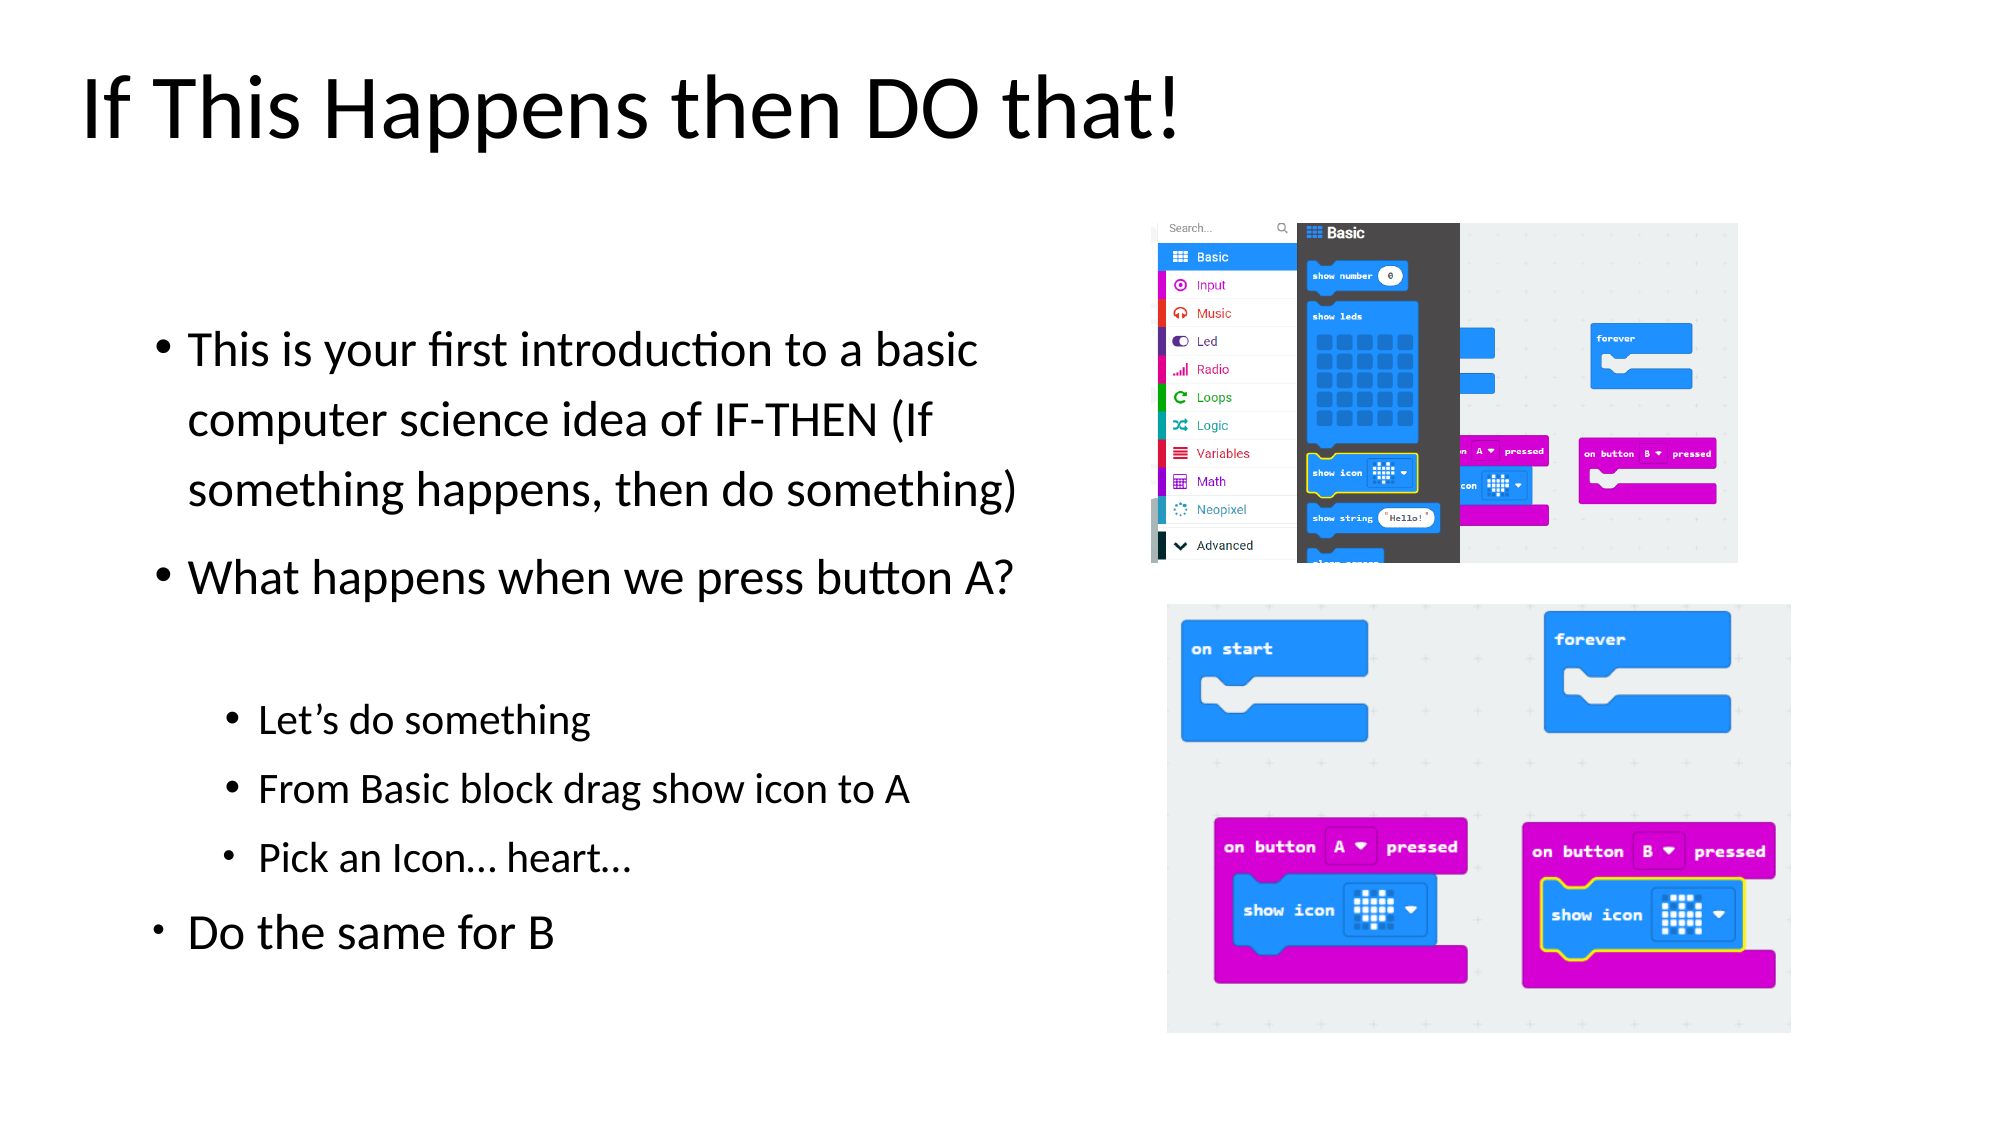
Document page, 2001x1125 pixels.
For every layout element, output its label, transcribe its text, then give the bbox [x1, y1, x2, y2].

title If This Happens then DO that! [65, 0, 1791, 218]
picture [1167, 604, 1791, 1033]
list This is your first introduction to a basic computer science idea of IF-THEN (If something happens, then do something) What happens when we press button A? Let’s do something From Basic block drag show icon to A Pick an Icon… heart… Do the same for B [137, 299, 1042, 1014]
picture [1150, 223, 1738, 563]
